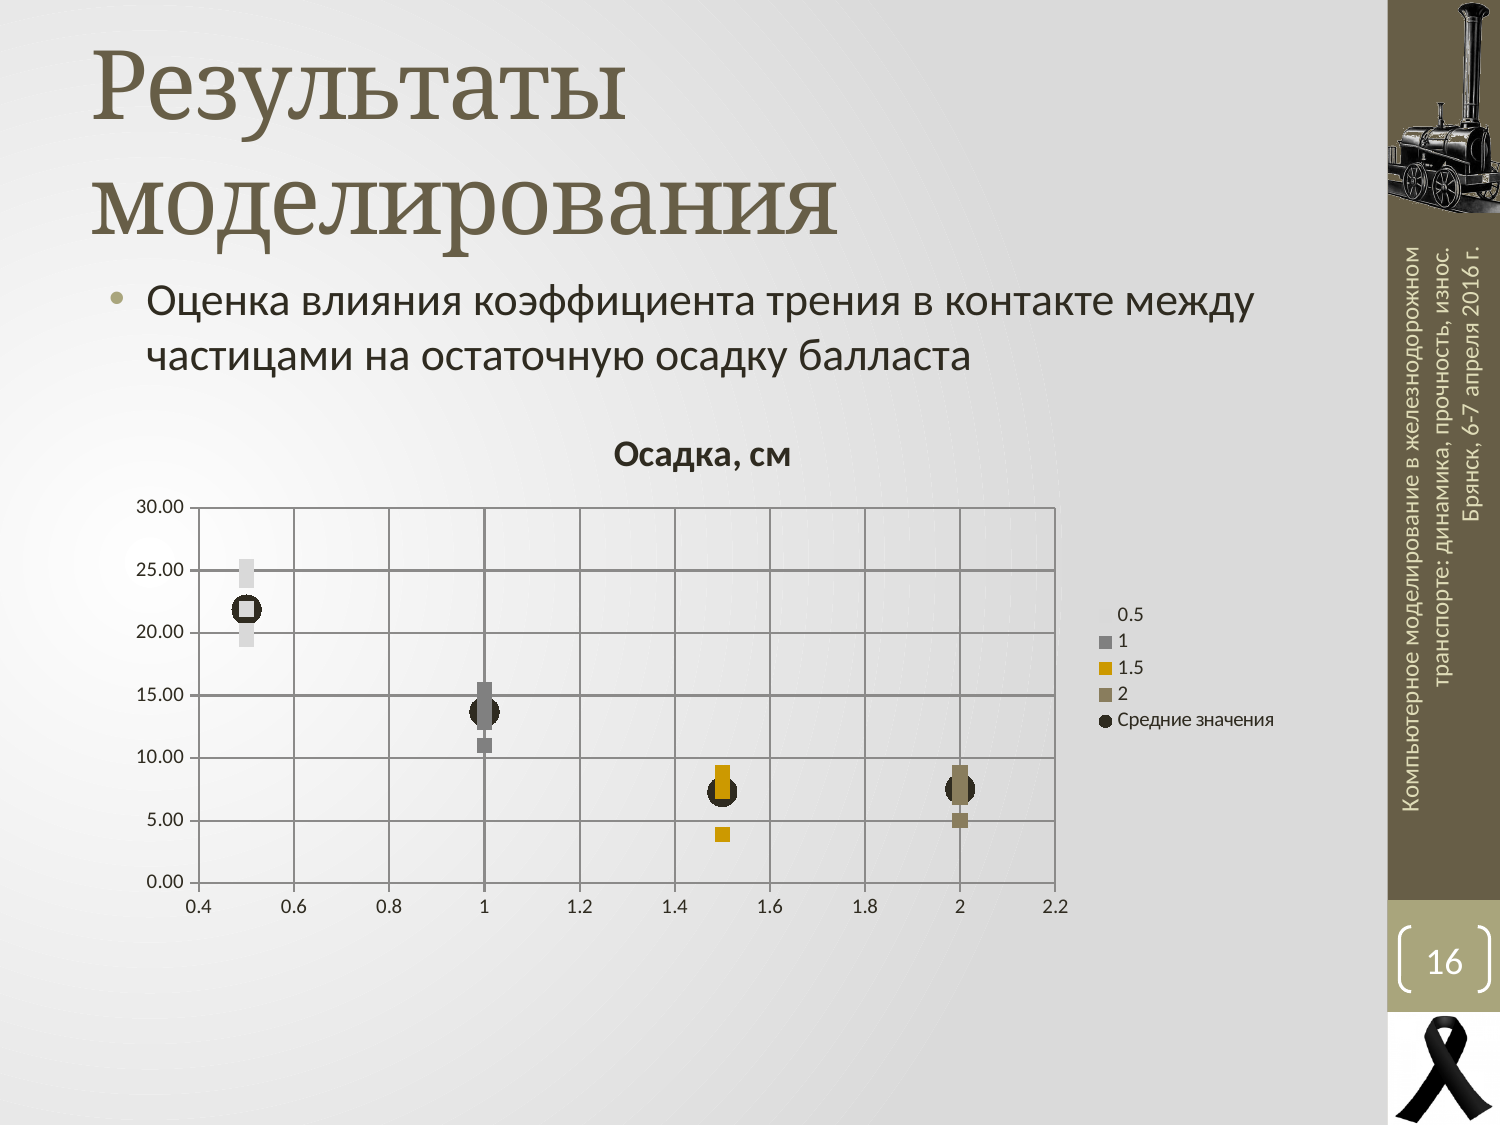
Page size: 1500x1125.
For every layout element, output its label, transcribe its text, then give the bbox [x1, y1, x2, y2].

picture [1388, 0, 1500, 213]
chart [111, 408, 1294, 930]
slide_number 16 [1397, 925, 1492, 994]
picture [1387, 1012, 1500, 1125]
title Результаты моделирования [75, 45, 1325, 233]
footer Компьютерное моделирование в железнодорожном транспорте: динамика, прочность, износ. Брянск, 6-7 апреля 2016 г. [1383, 231, 1495, 889]
list Оценка влияния коэффициента трения в контакте между частицами на остаточную осадку балласта [75, 262, 1325, 1050]
